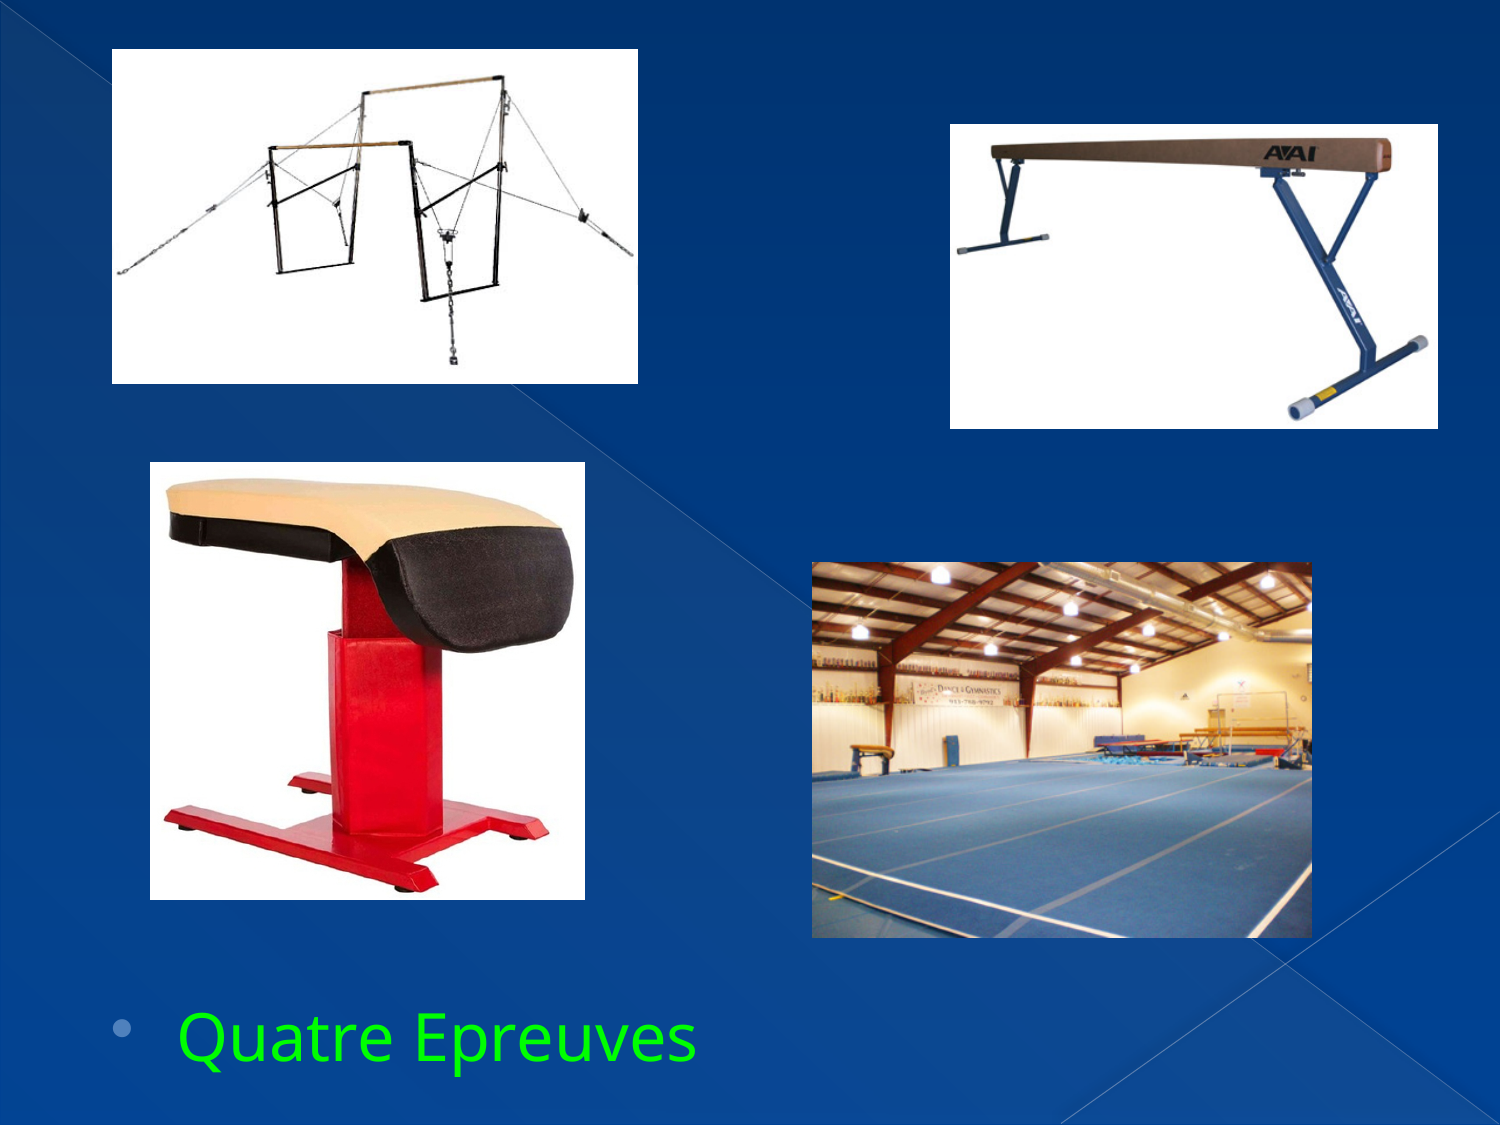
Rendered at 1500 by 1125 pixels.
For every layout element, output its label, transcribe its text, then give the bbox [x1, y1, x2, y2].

picture [149, 462, 585, 901]
picture [812, 562, 1313, 938]
picture [949, 124, 1438, 429]
picture [112, 49, 638, 384]
list Quatre Epreuves [87, 987, 1438, 1097]
